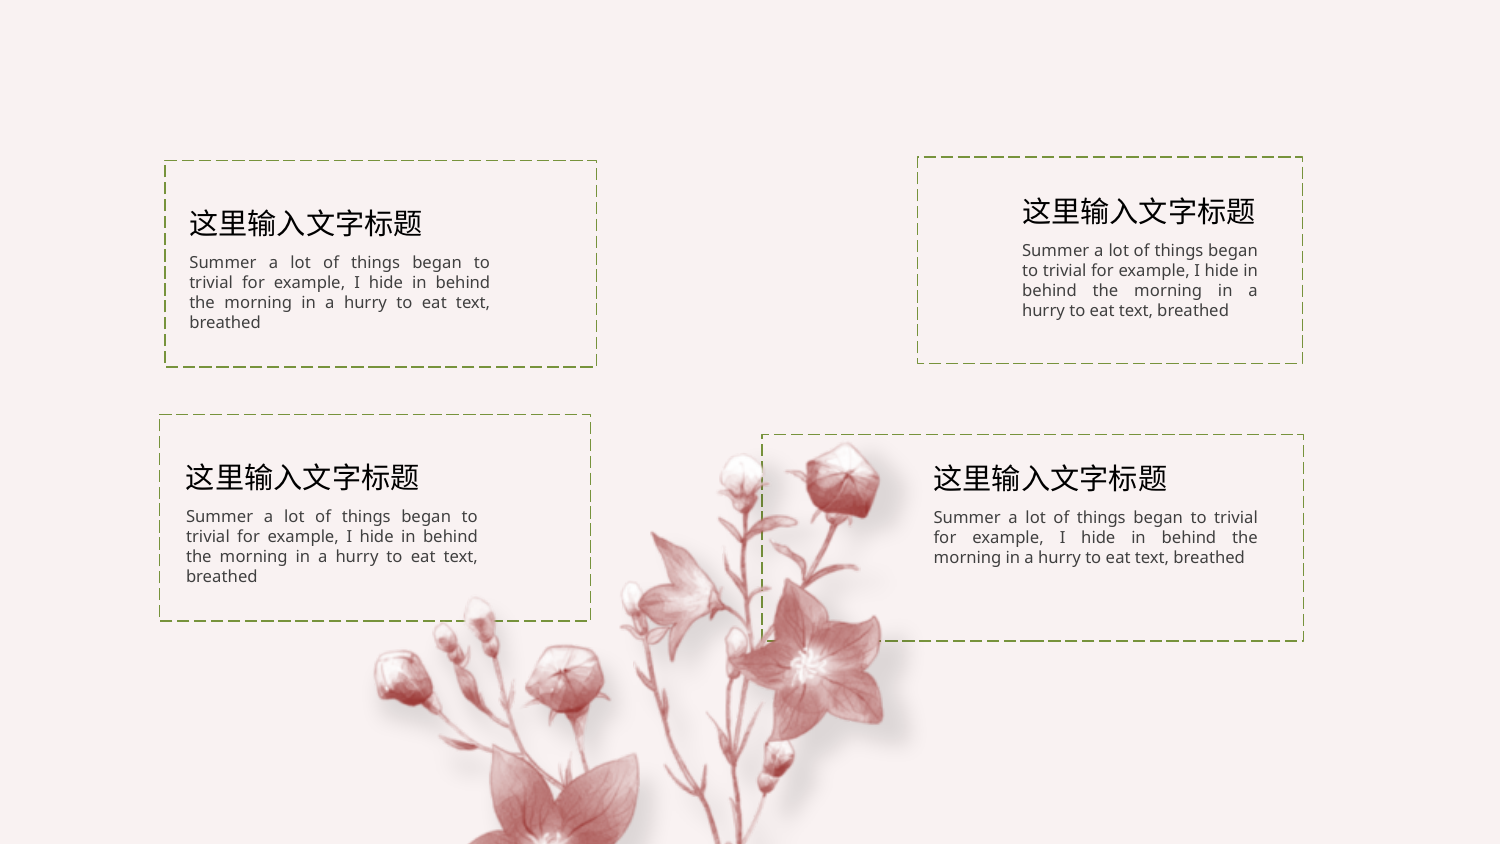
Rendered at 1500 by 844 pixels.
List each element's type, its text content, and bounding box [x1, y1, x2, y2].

text_box [157, 412, 334, 623]
text_box 这里输入文字标题 [960, 453, 1303, 503]
text_box Summer a lot of things began to trivial for example, I hide in behind the morning in a hurry to eat text, breathed [1007, 236, 1274, 328]
text_box [991, 432, 1306, 643]
text_box Summer a lot of things began to trivial for example, I hide in behind the morning in a hurry to eat text, breathed [171, 502, 334, 594]
text_box [163, 158, 598, 369]
text_box 这里输入文字标题 [174, 198, 559, 248]
text_box Summer a lot of things began to trivial for example, I hide in behind the morning in a hurry to eat text, breathed [960, 503, 1274, 575]
text_box 这里输入文字标题 [171, 452, 334, 502]
text_box Summer a lot of things began to trivial for example, I hide in behind the morning in a hurry to eat text, breathed [174, 248, 506, 340]
text_box 这里输入文字标题 [1007, 185, 1303, 236]
picture [339, 410, 955, 844]
text_box [915, 155, 1305, 366]
